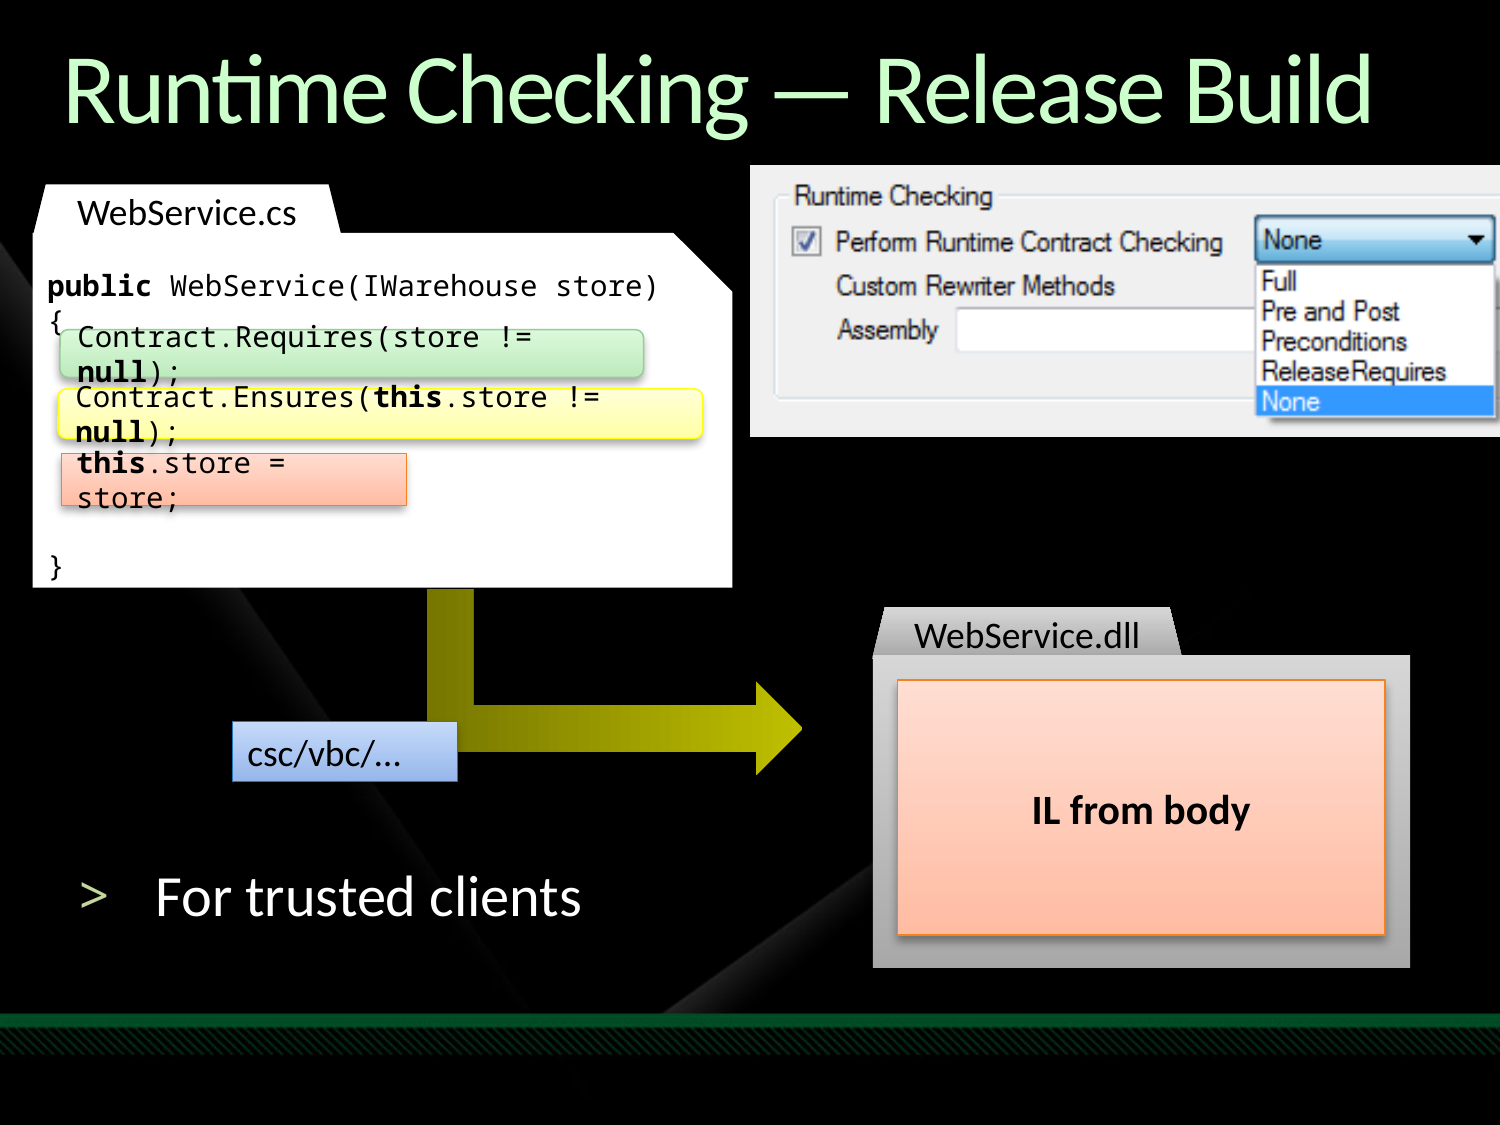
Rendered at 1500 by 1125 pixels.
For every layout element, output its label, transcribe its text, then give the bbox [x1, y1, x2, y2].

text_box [232, 588, 803, 783]
text_box For trusted clients [65, 858, 708, 1100]
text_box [872, 655, 1411, 969]
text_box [32, 232, 733, 588]
title Runtime Checking — Release Build [62, 37, 1438, 147]
text_box WebService.dll [872, 606, 1182, 655]
text_box WebService.cs [31, 182, 343, 233]
picture [0, 0, 1500, 1125]
